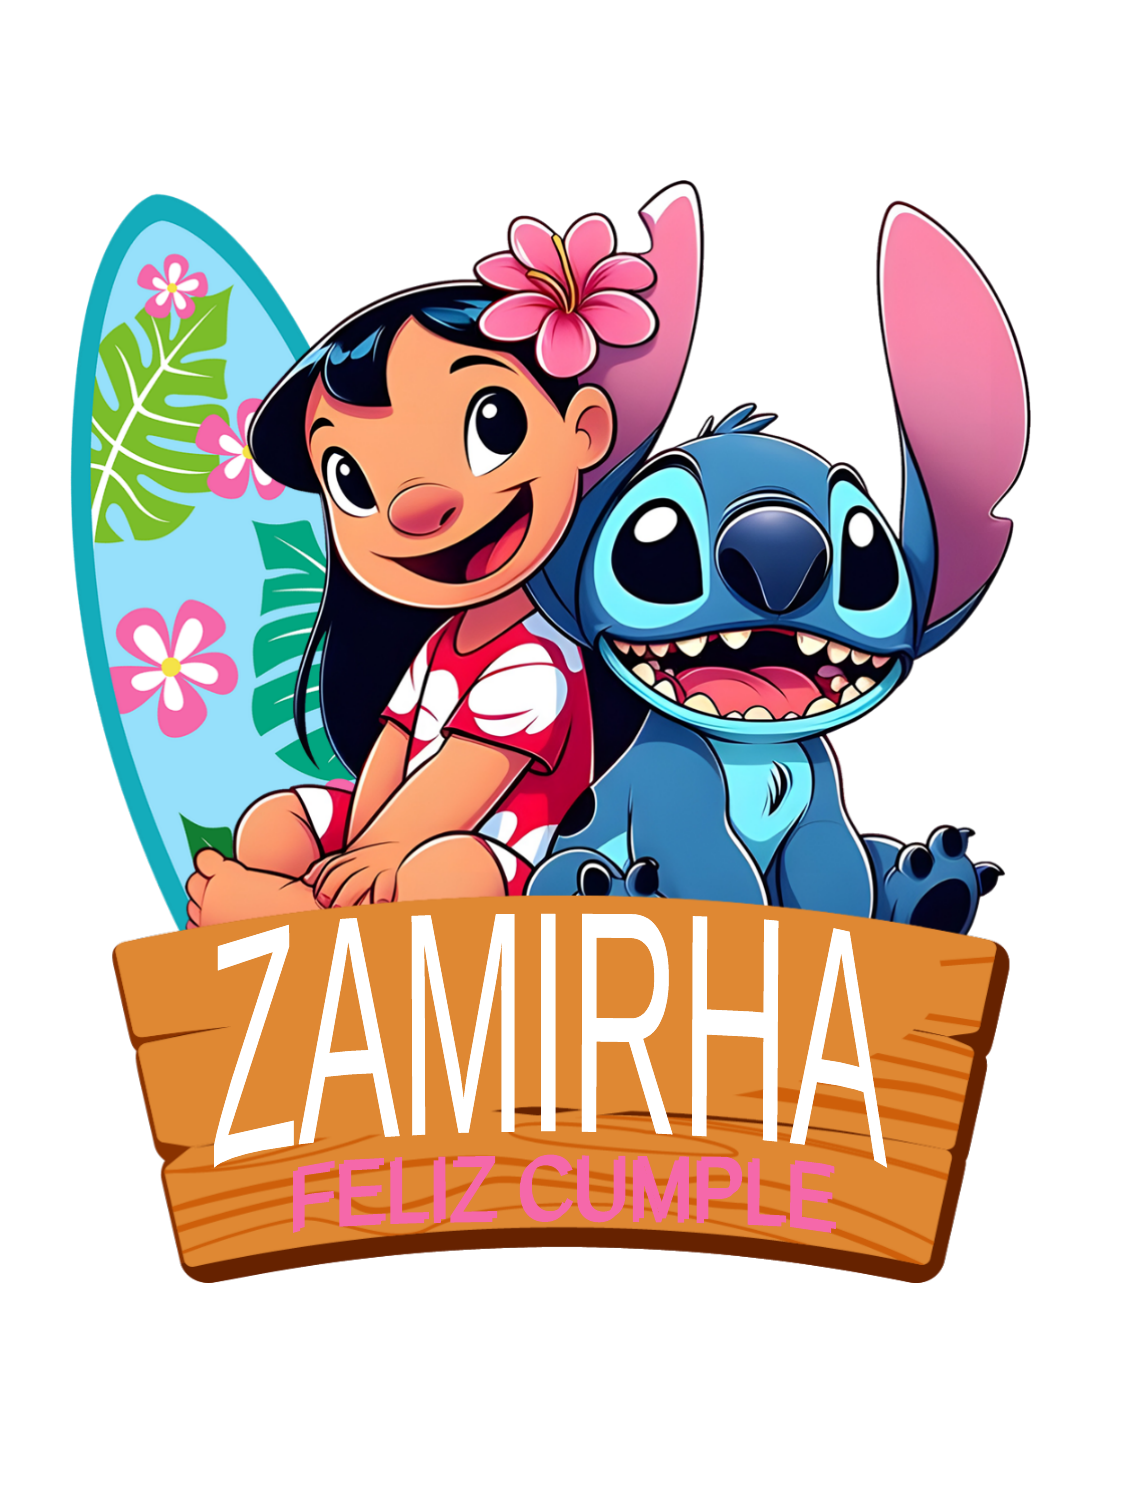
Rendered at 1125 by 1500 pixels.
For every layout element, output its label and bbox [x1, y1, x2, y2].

picture [70, 180, 1031, 1283]
